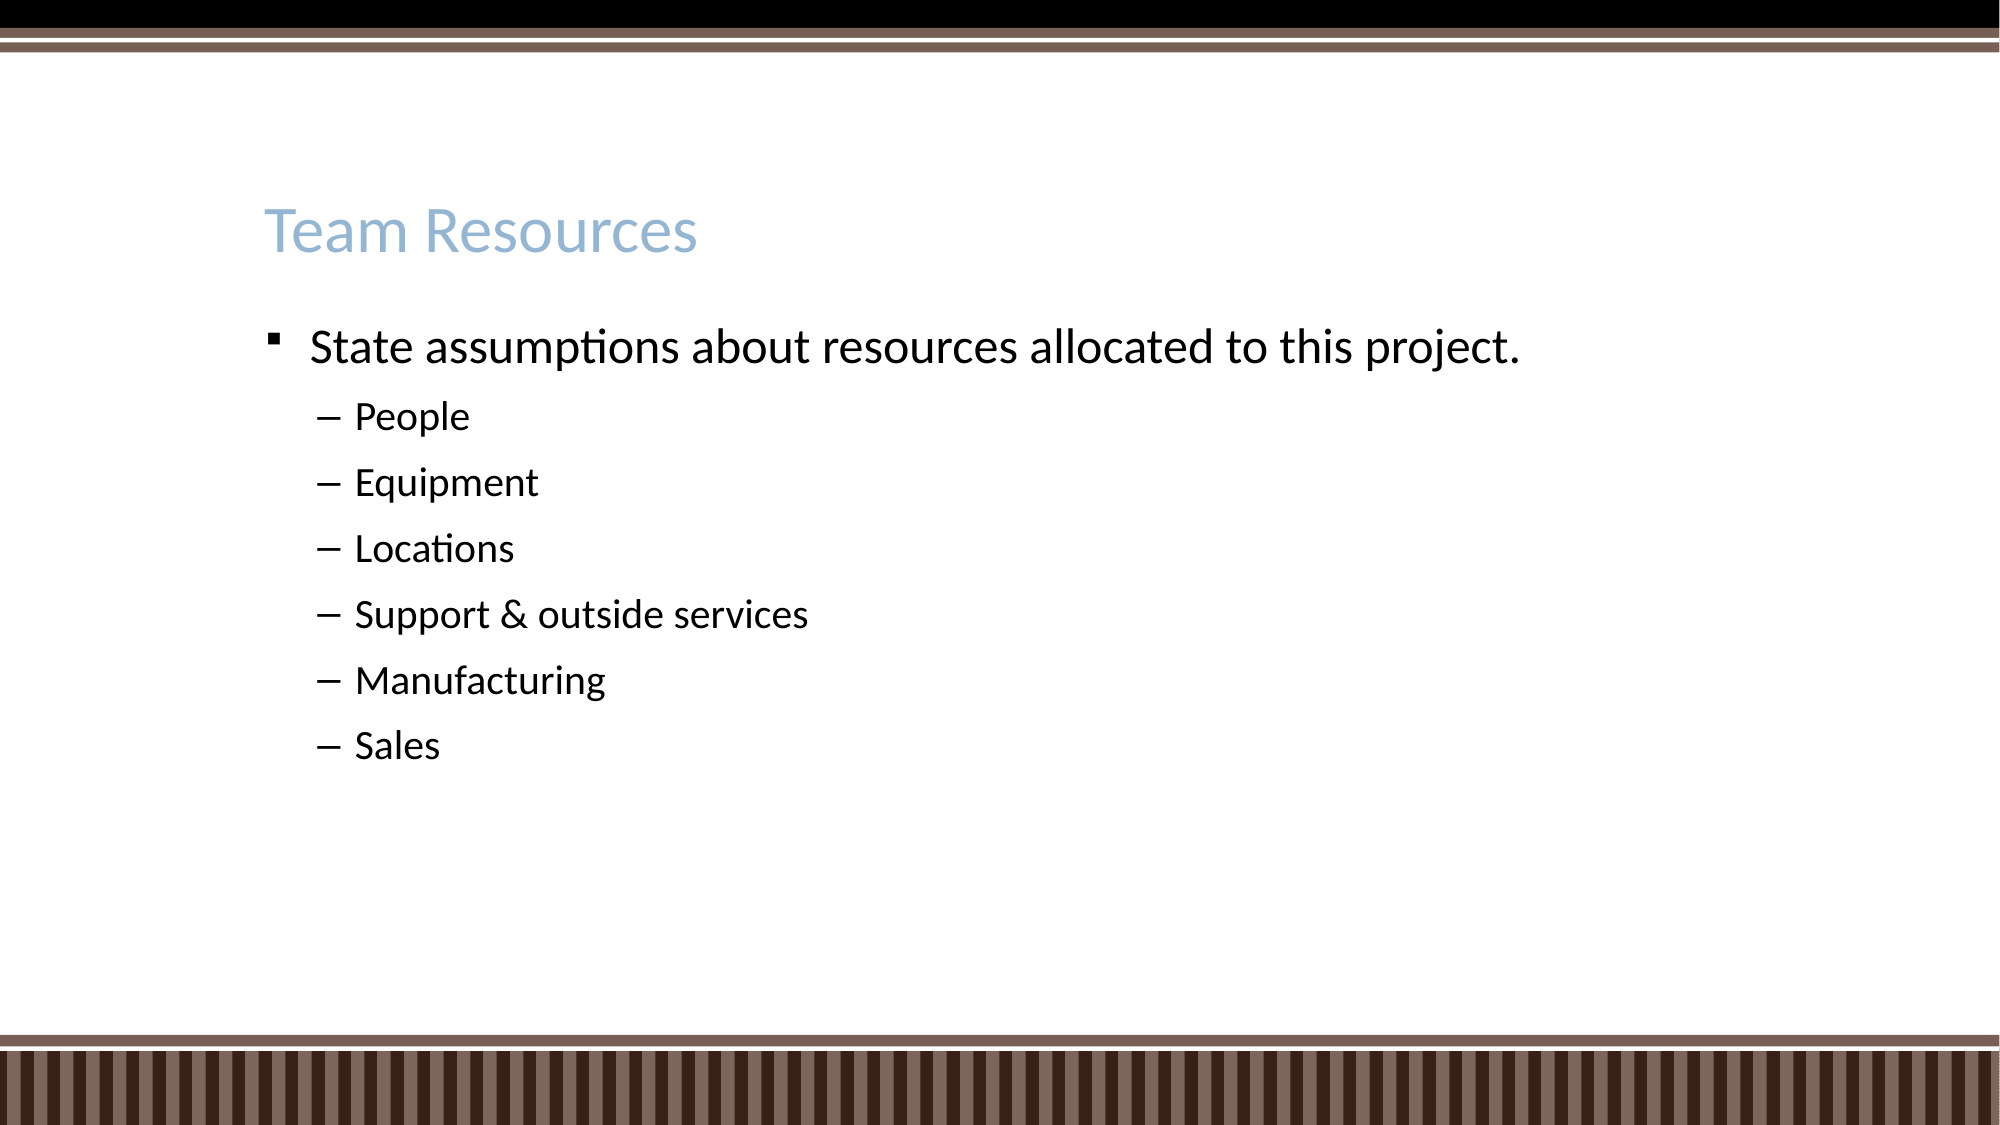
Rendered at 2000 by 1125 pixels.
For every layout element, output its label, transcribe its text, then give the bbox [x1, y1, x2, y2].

title Team Resources [249, 99, 1750, 275]
list State assumptions about resources allocated to this project. People Equipment Locations Support & outside services Manufacturing Sales [249, 312, 1750, 920]
